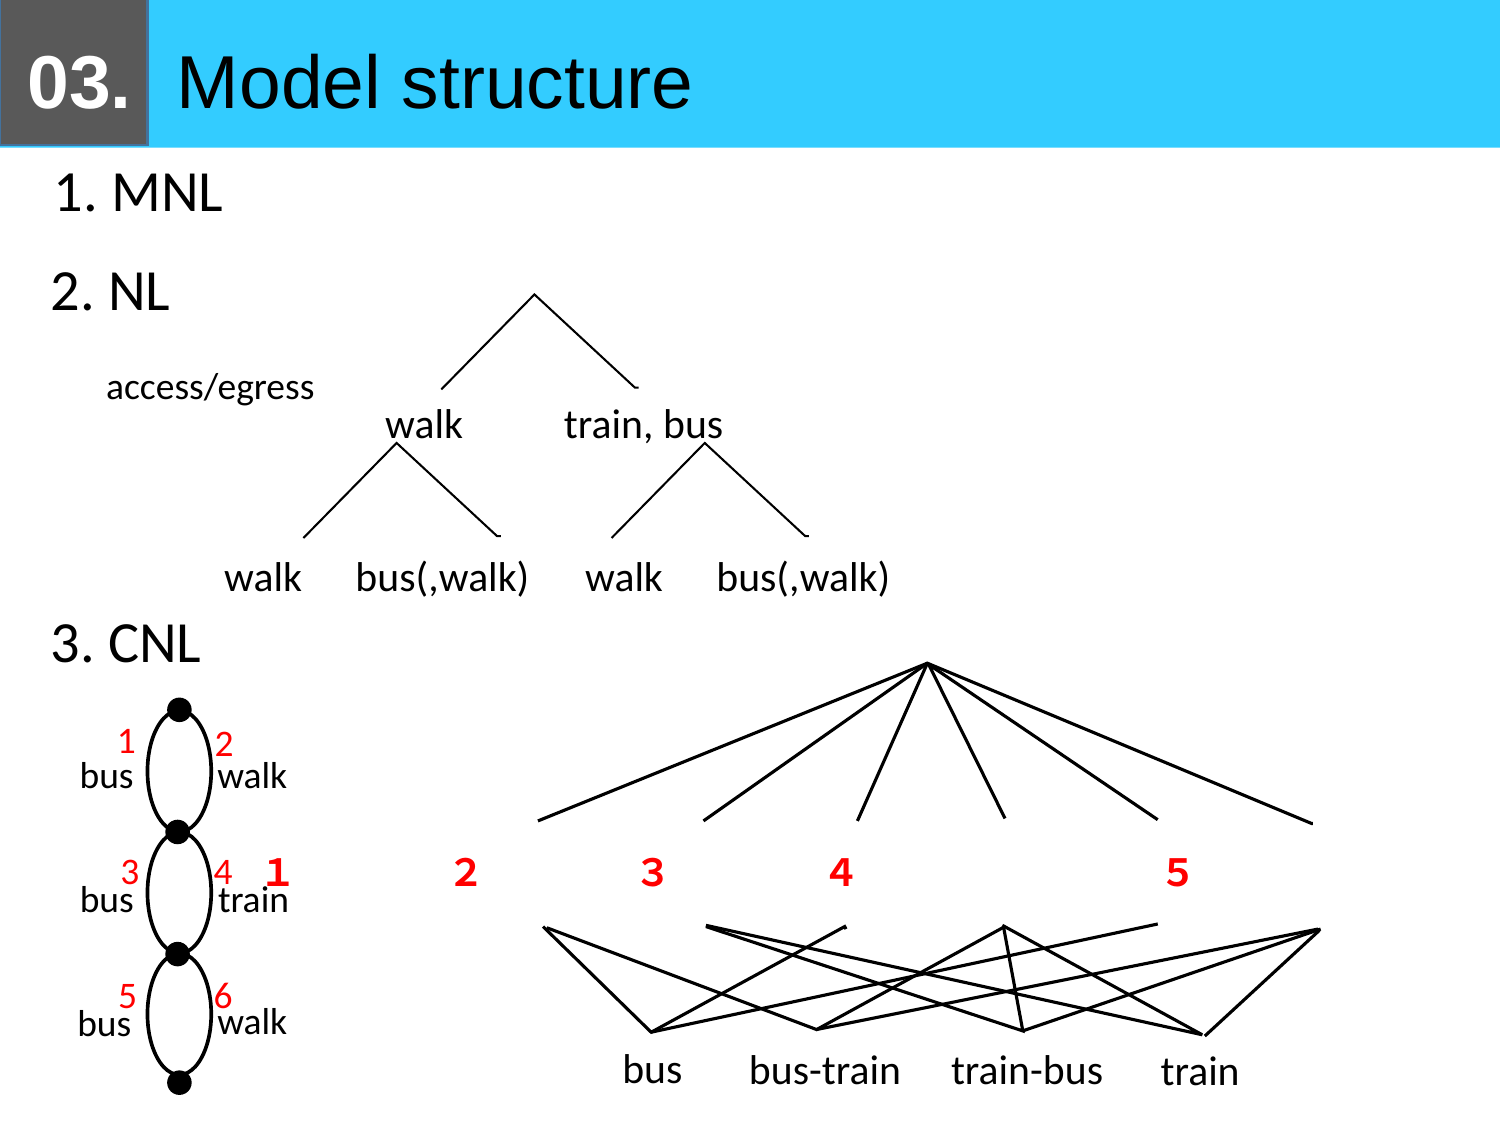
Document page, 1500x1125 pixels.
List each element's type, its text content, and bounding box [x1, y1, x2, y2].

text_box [73, 697, 292, 1095]
text_box [702, 662, 926, 822]
text_box [858, 662, 1313, 825]
text_box [149, 0, 1500, 149]
text_box bus(,walk) [340, 541, 554, 607]
text_box Model structure [162, 25, 709, 131]
text_box [856, 662, 928, 822]
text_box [705, 925, 1320, 1037]
text_box train [1145, 1037, 1255, 1102]
text_box walk [370, 389, 478, 455]
text_box 1. MNL [39, 145, 239, 231]
text_box [0, 0, 149, 146]
text_box [610, 441, 809, 539]
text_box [546, 926, 705, 1030]
text_box [537, 663, 924, 822]
text_box [302, 441, 501, 539]
text_box 3. CNL [36, 597, 217, 682]
text_box bus-train [734, 1037, 917, 1101]
text_box 2. NL [35, 244, 186, 330]
text_box bus(,walk) [701, 542, 915, 607]
text_box [927, 663, 1159, 821]
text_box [542, 923, 1158, 1033]
text_box 03. [12, 25, 147, 131]
text_box bus [607, 1034, 698, 1100]
text_box train, bus [549, 389, 739, 455]
text_box walk [209, 541, 317, 607]
text_box walk [570, 542, 678, 607]
text_box [440, 293, 639, 390]
text_box train-bus [936, 1037, 1118, 1101]
text_box １ ２ ３ ４ ５ ６ [292, 841, 1500, 902]
text_box access/egress [91, 355, 331, 415]
